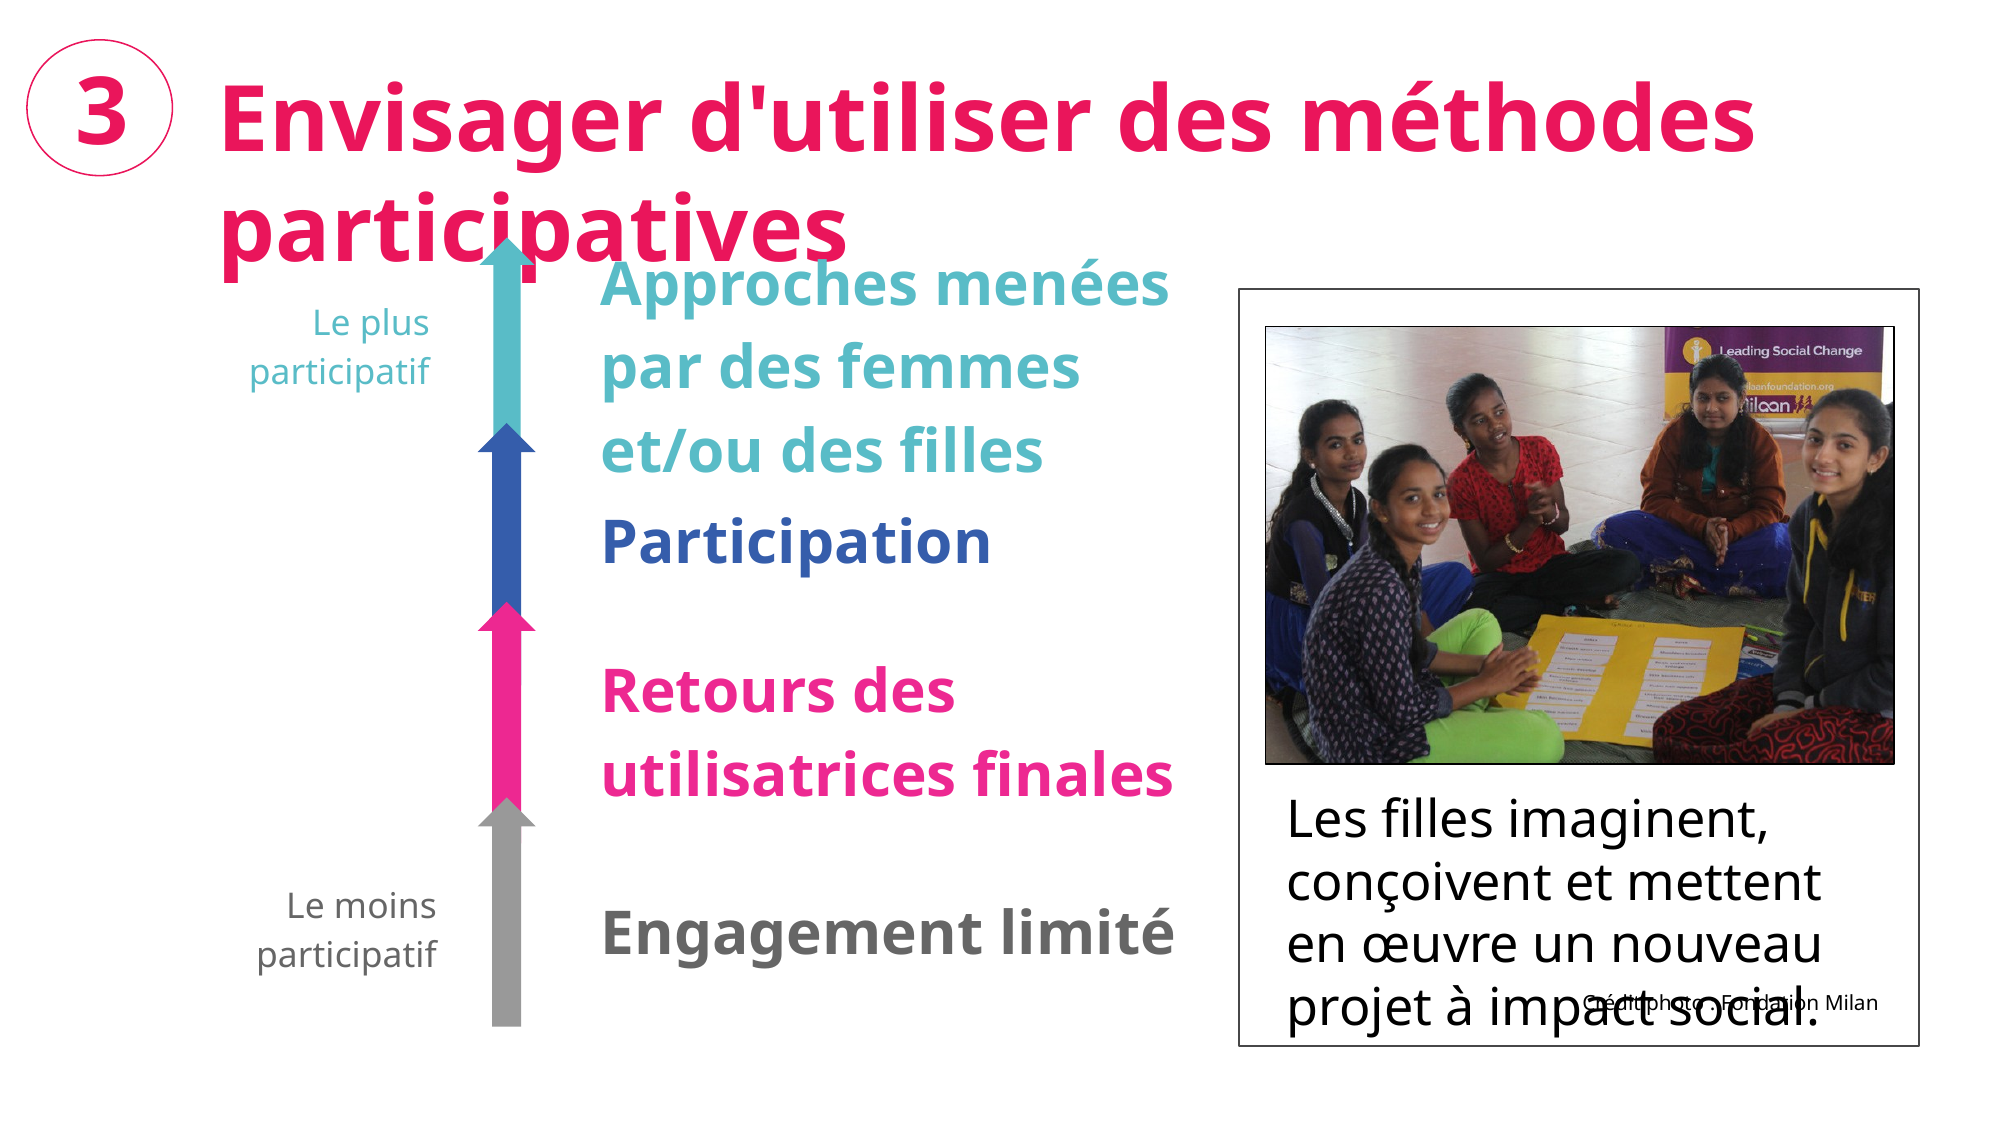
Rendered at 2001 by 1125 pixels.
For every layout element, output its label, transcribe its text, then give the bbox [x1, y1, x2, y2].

text_box [1238, 288, 1919, 1046]
picture [1265, 327, 1894, 764]
text_box Les filles imaginent, conçoivent et mettent en œuvre un nouveau projet à impact social. [1271, 771, 1879, 901]
text_box Engagement limité [580, 863, 1885, 924]
text_box Le plus participatif [117, 274, 450, 350]
title Envisager d'utiliser des méthodes participatives [197, 39, 2000, 169]
text_box [477, 601, 536, 811]
text_box Approches menées par des femmes et/ou des filles [580, 214, 1239, 410]
text_box Crédit photo : Fondation Milan [1567, 974, 2000, 1085]
text_box Participation [580, 472, 1260, 533]
text_box [477, 797, 536, 1027]
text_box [26, 35, 192, 217]
text_box [479, 237, 535, 436]
text_box Le moins participatif [110, 856, 458, 933]
text_box Retours des utilisatrices finales [580, 621, 1260, 682]
text_box [477, 422, 536, 616]
